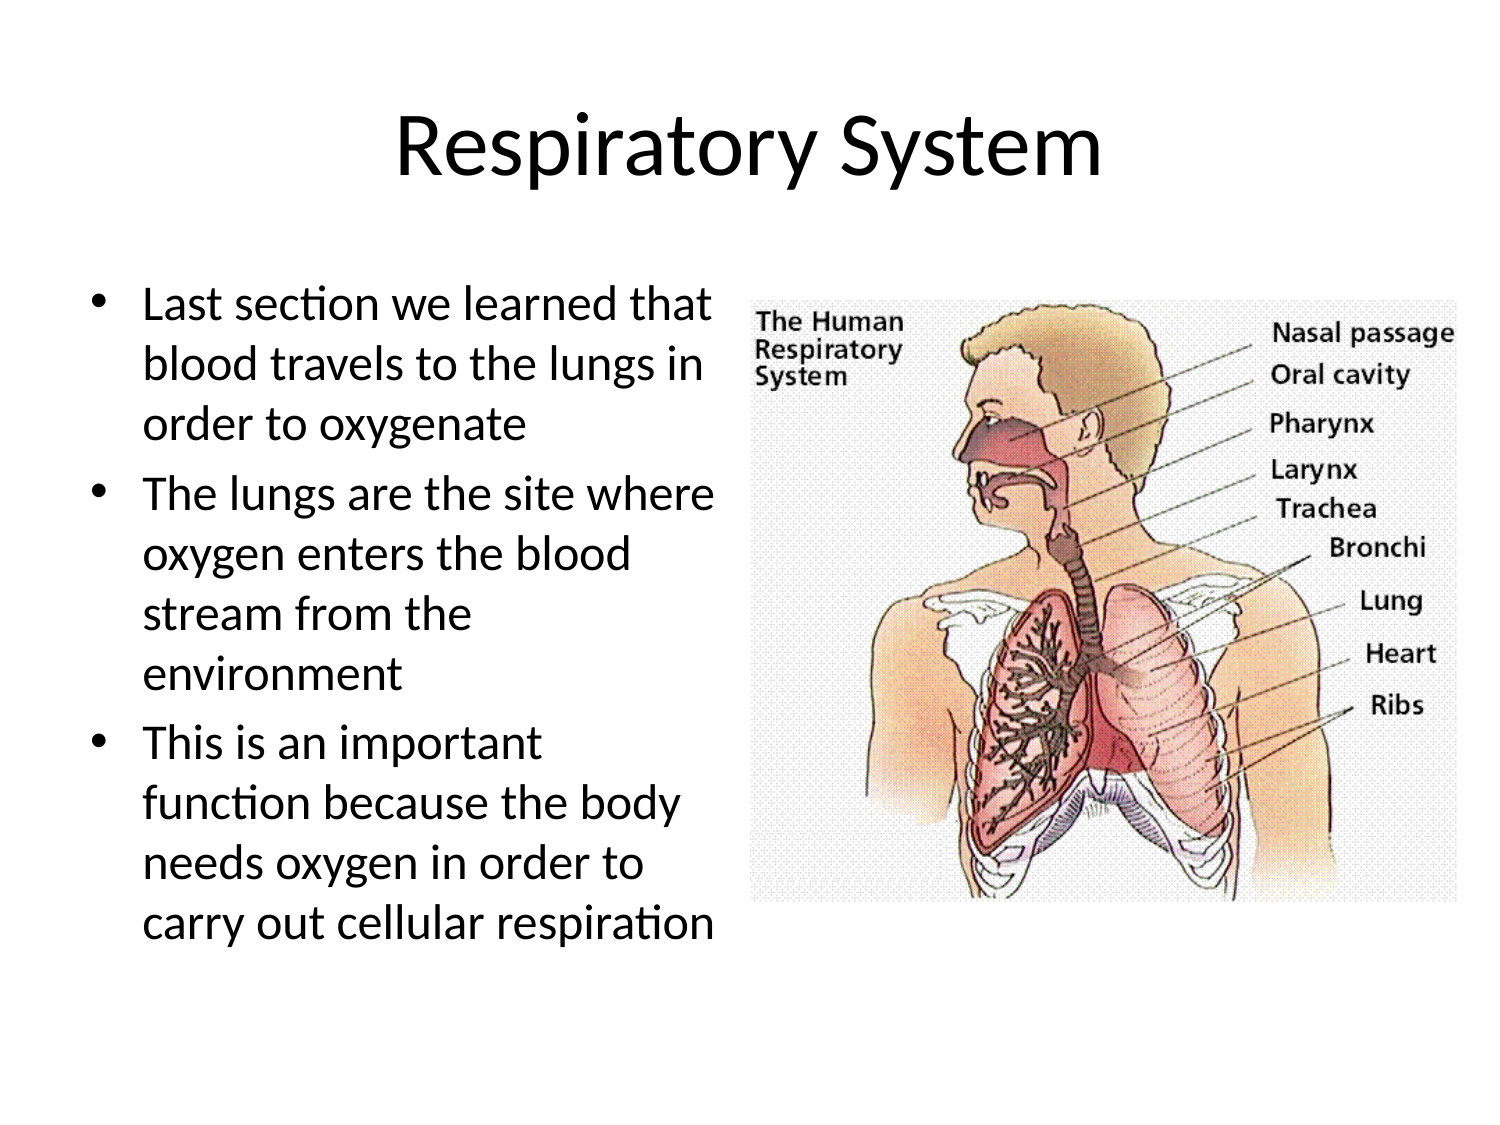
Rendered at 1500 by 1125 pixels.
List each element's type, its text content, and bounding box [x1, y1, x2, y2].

list Last section we learned that blood travels to the lungs in order to oxygenate The lungs are the site where oxygen enters the blood stream from the environment This is an important function because the body needs oxygen in order to carry out cellular respiration [75, 262, 738, 1005]
picture [749, 299, 1458, 903]
title Respiratory System [75, 45, 1425, 233]
